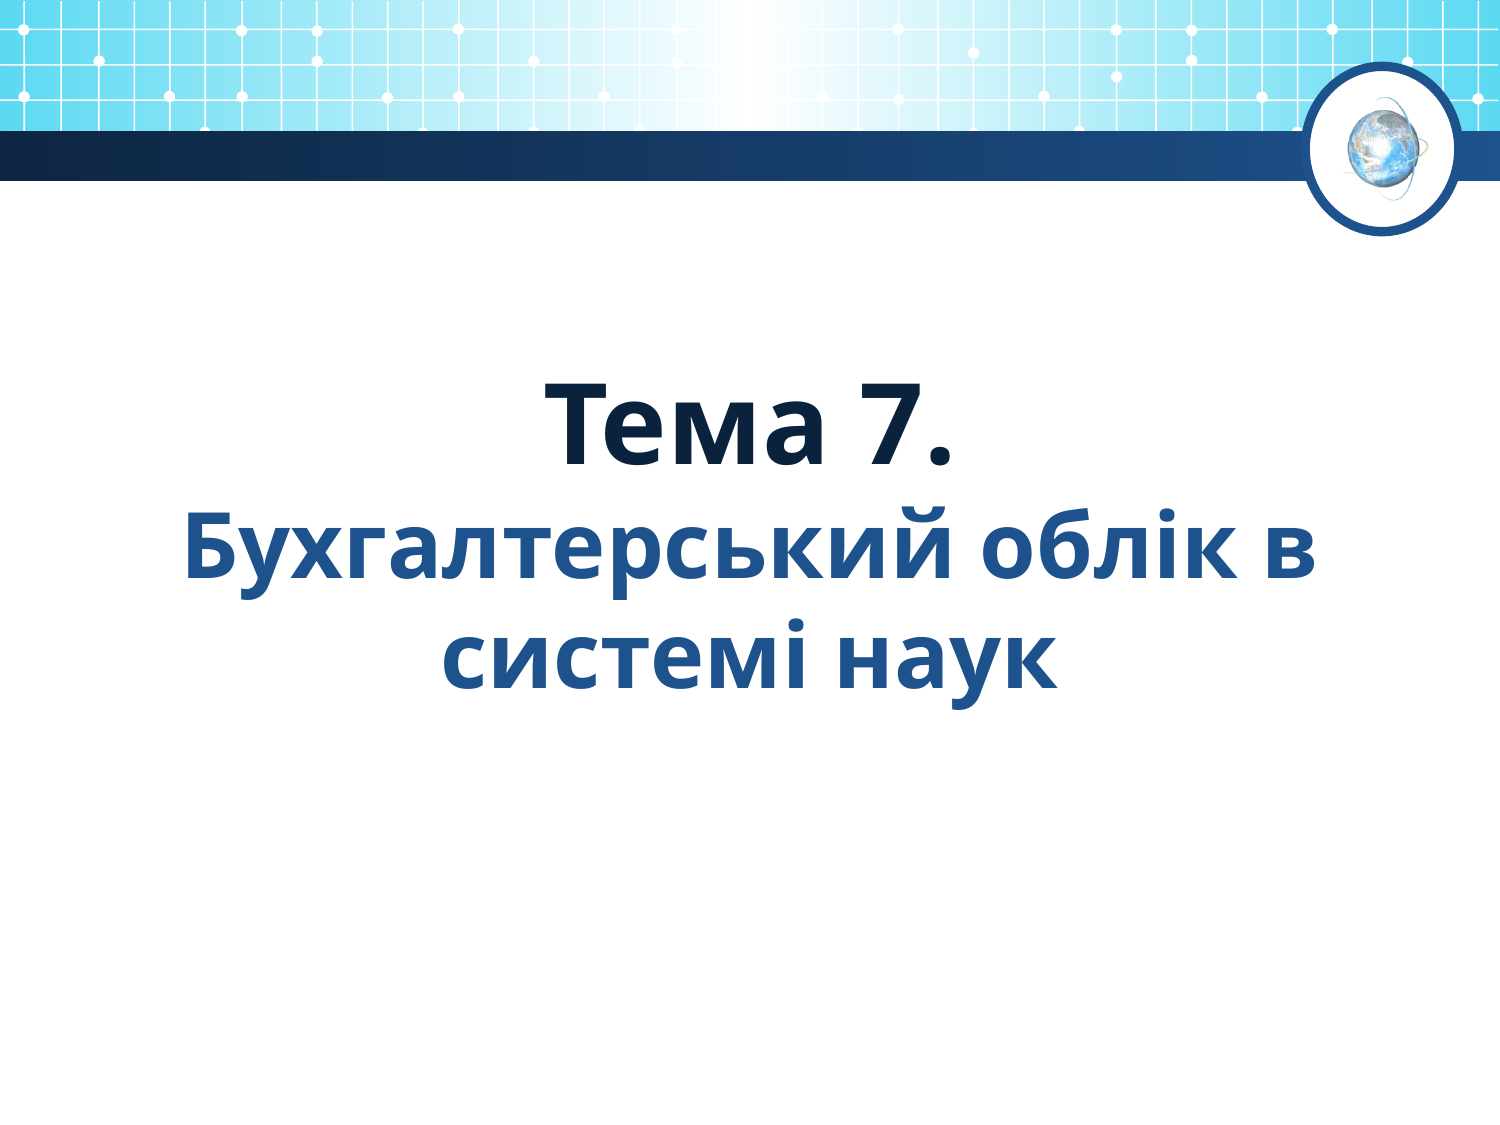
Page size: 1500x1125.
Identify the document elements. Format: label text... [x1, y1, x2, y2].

title Тема 7. Бухгалтерський облік в системі наук [0, 125, 1500, 934]
picture [1314, 72, 1450, 125]
